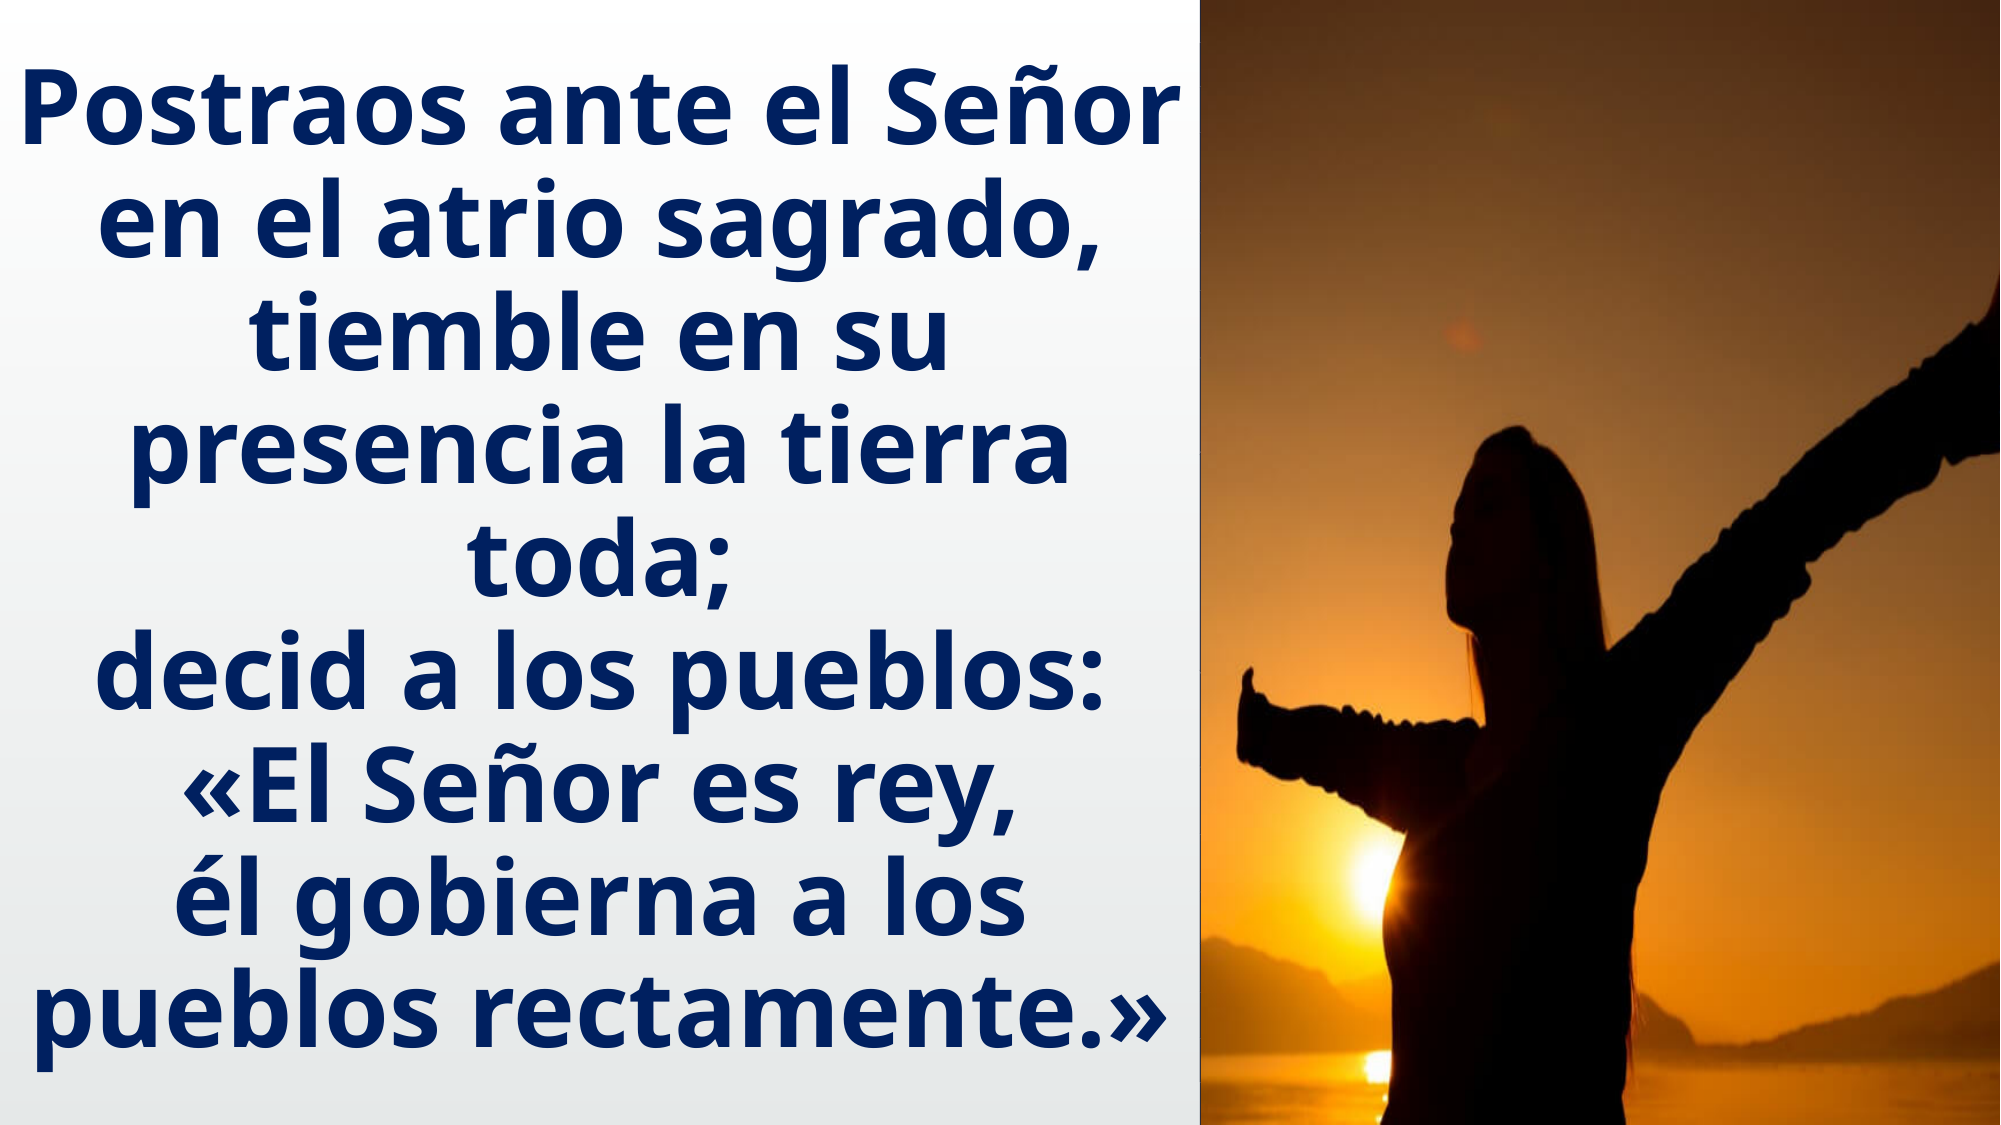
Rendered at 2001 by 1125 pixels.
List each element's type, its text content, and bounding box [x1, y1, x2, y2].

title Postraos ante el Señor en el atrio sagrado, tiemble en su presencia la tierra toda; decid a los pueblos: «El Señor es rey, él gobierna a los pueblos rectamente.» [0, 0, 1200, 1125]
picture [1200, 0, 2000, 1125]
